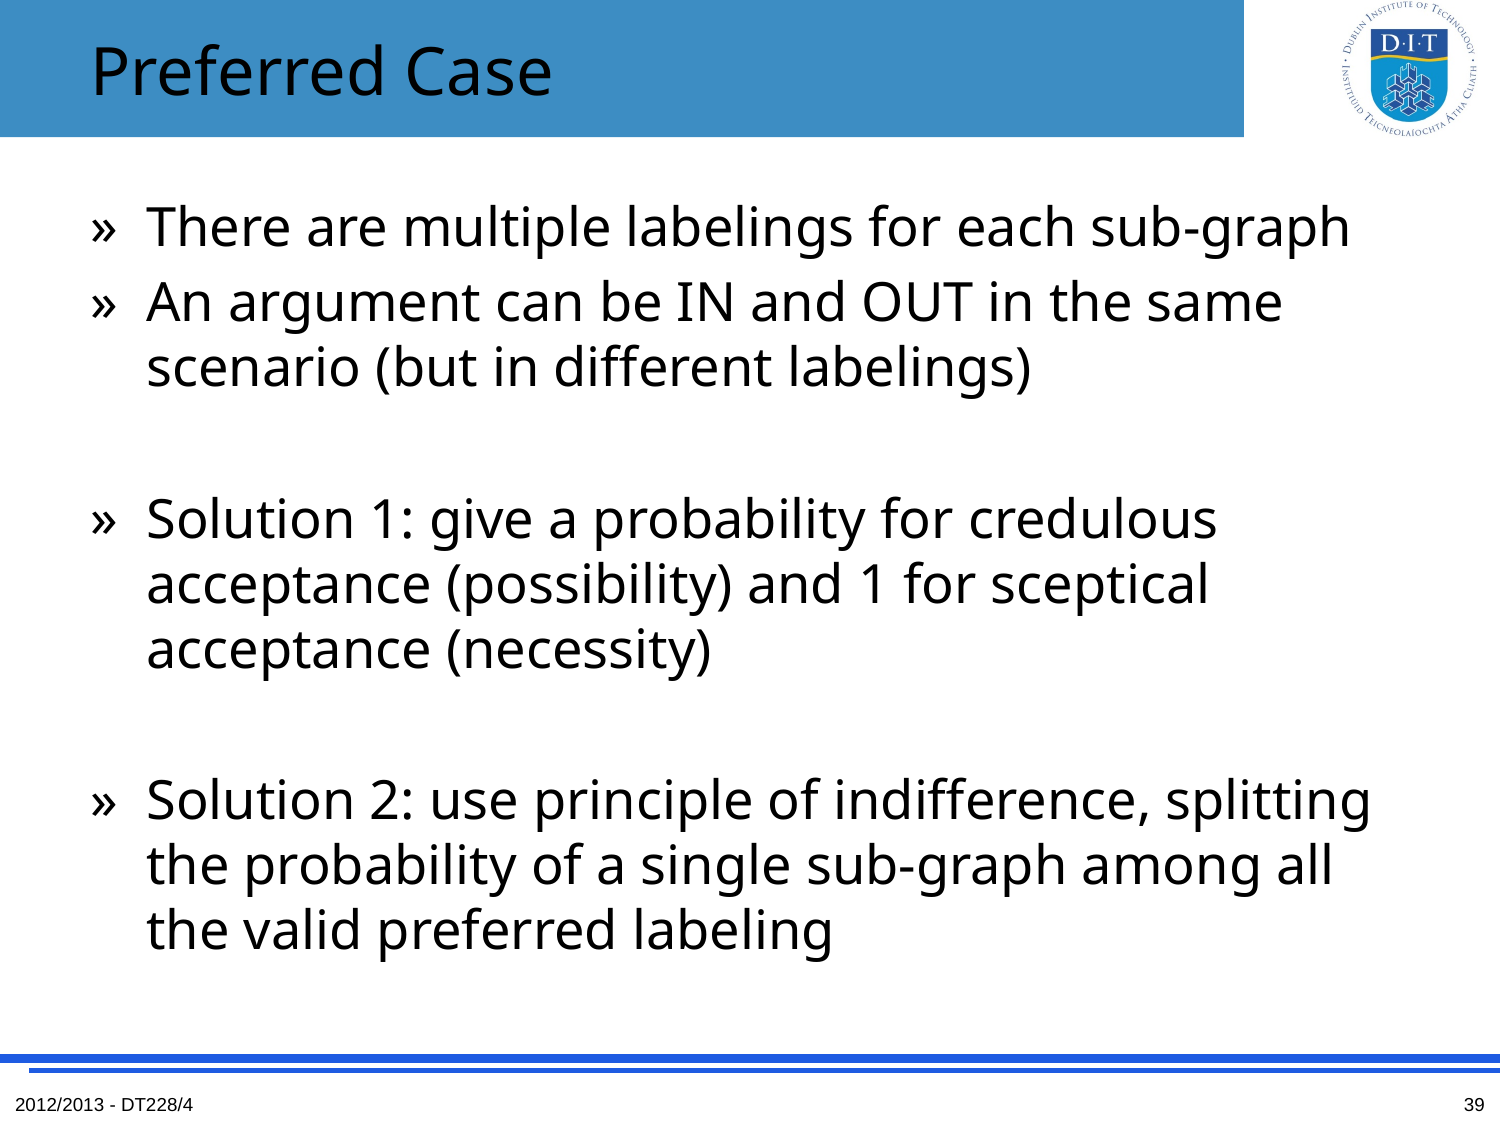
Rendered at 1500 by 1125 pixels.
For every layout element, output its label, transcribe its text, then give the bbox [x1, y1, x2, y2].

picture [1340, 0, 1478, 138]
title Preferred Case [74, 0, 1105, 138]
slide_number 2012/2013 - DT228/4 [0, 1084, 351, 1125]
list There are multiple labelings for each sub-graph An argument can be IN and OUT in the same scenario (but in different labelings) Solution 1: give a probability for credulous acceptance (possibility) and 1 for sceptical acceptance (necessity) Solution 2: use principle of indifference, splitting the probability of a single sub-graph among all the valid preferred labeling [74, 184, 1400, 1051]
slide_number 39 [1149, 1084, 1500, 1125]
